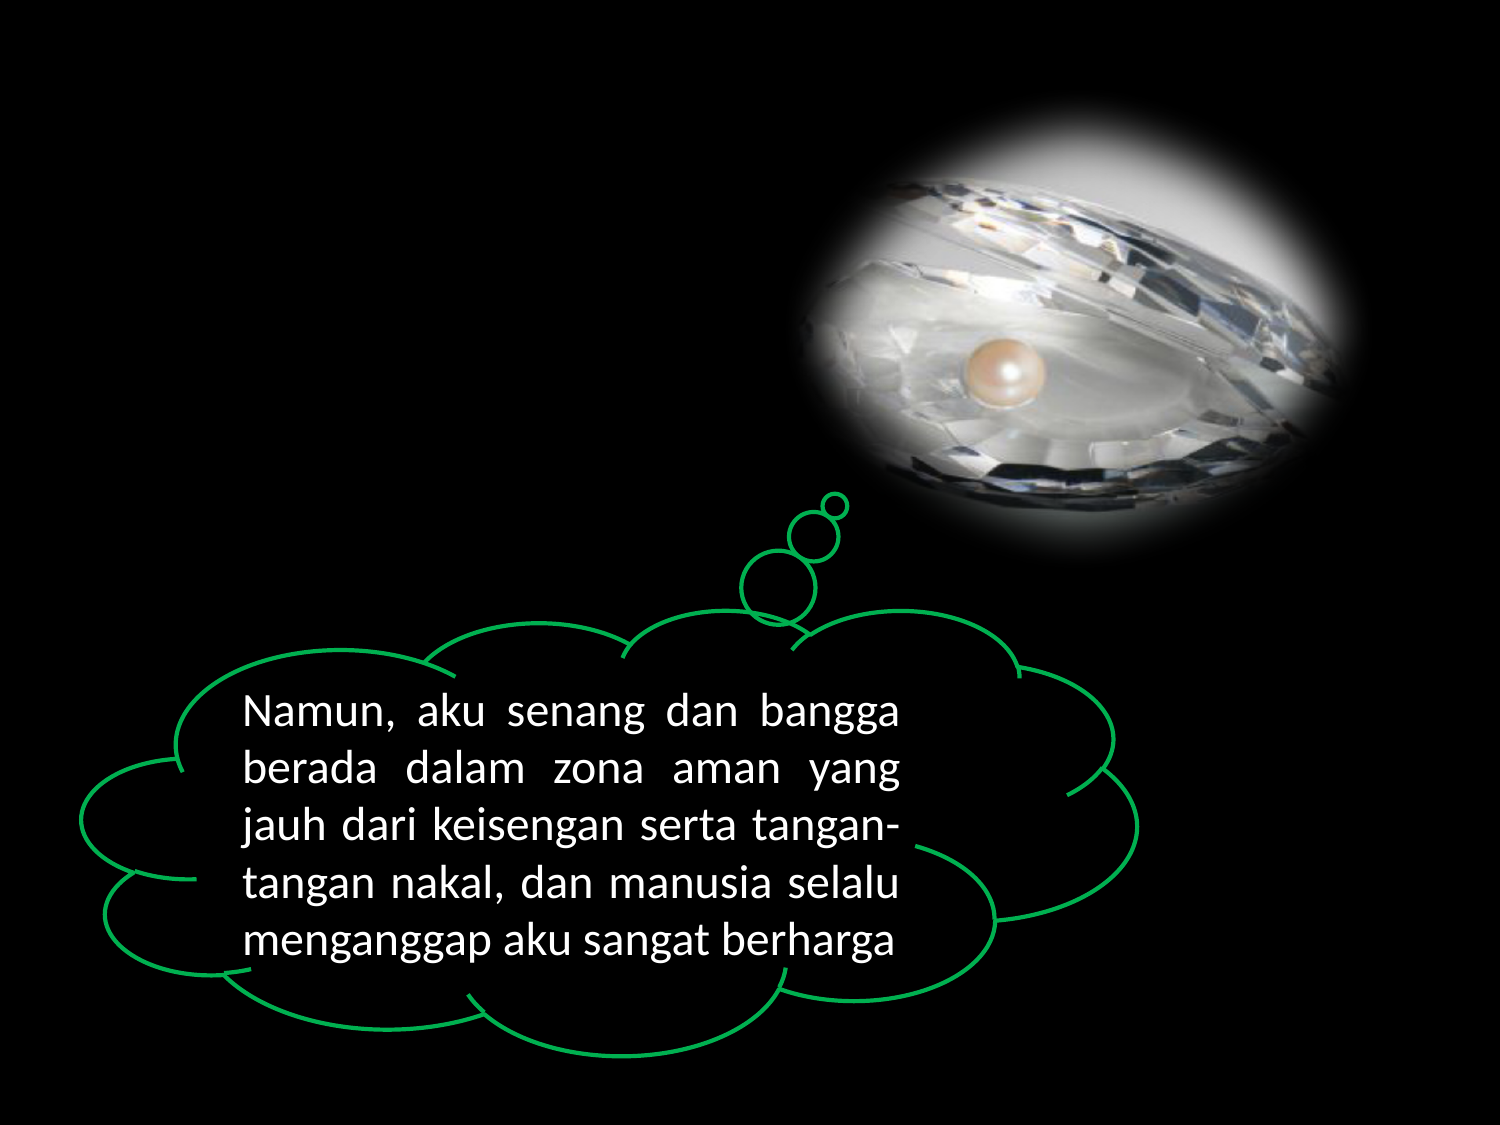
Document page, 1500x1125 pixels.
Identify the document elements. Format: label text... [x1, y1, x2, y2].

text_box Namun, aku senang dan bangga berada dalam zona aman yang jauh dari keisengan serta tangan-tangan nakal, dan manusia selalu menganggap aku sangat berharga [78, 549, 1140, 1059]
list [773, 81, 1384, 575]
